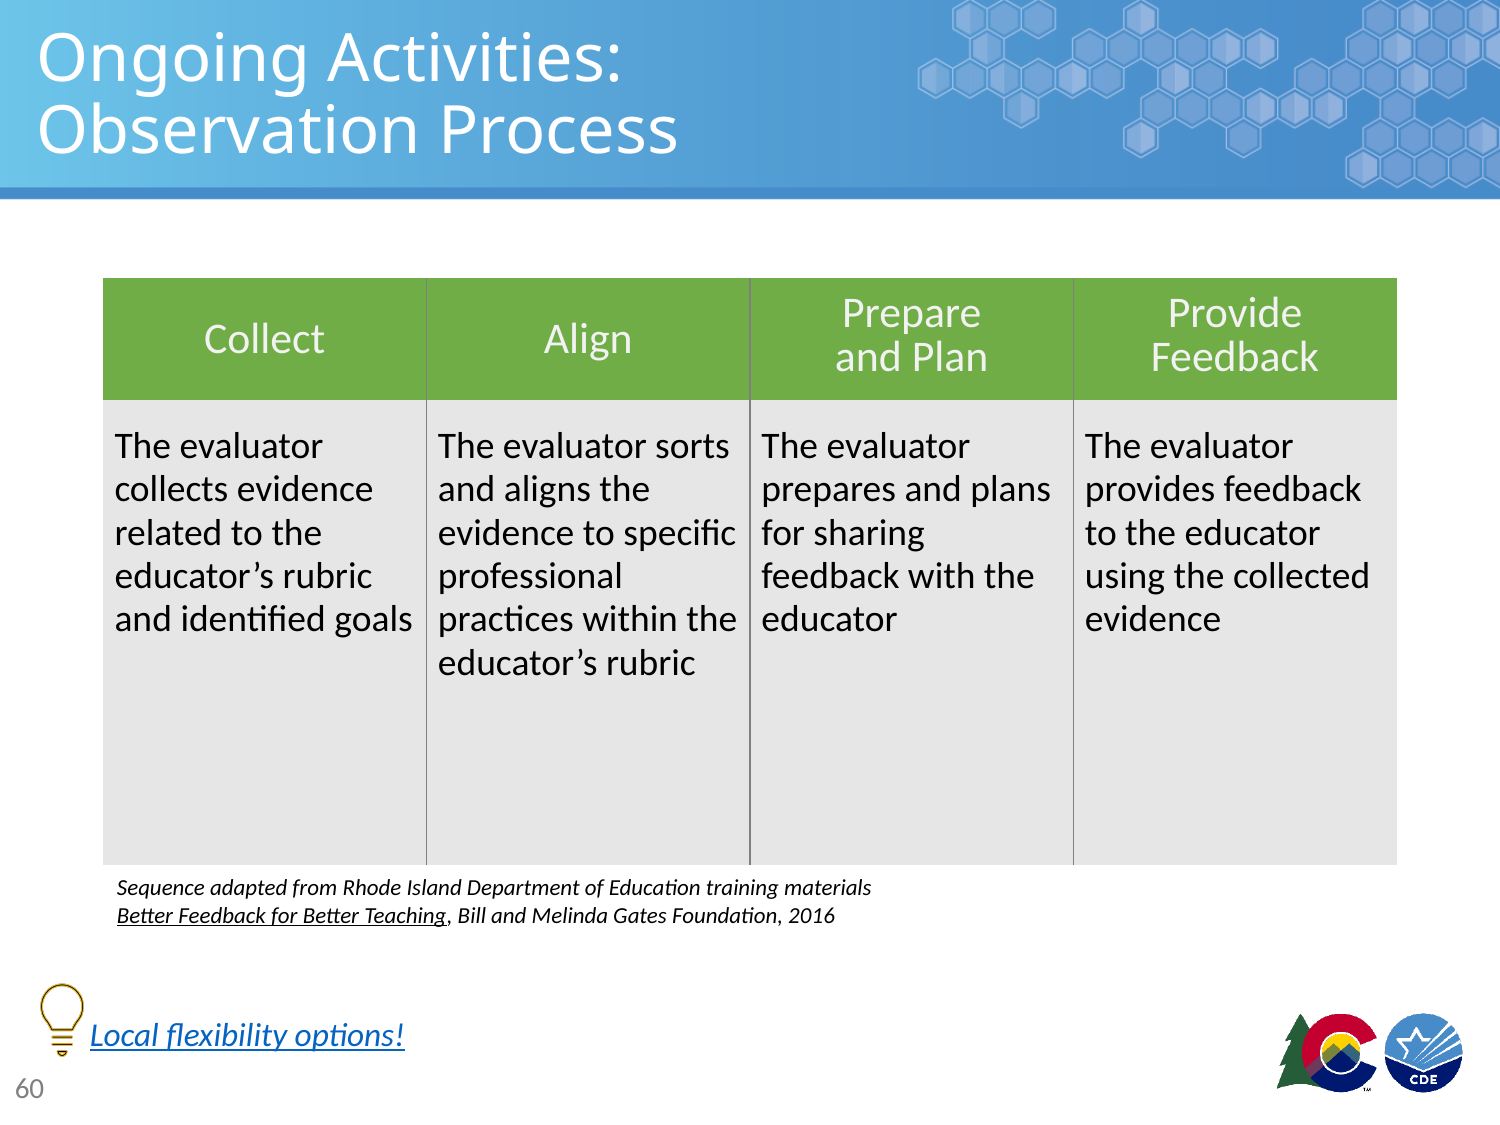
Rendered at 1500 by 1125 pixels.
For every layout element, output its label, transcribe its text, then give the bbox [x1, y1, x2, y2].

table_cell The evaluator sorts and aligns the evidence to specific professional practices within the educator’s rubric [427, 400, 749, 865]
table_cell The evaluator provides feedback to the educator using the collected evidence [1074, 400, 1397, 865]
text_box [21, 977, 441, 1063]
table_cell The evaluator prepares and plans for sharing feedback with the educator [751, 400, 1073, 865]
slide_number 60 [0, 1062, 338, 1123]
table_header Collect [103, 278, 426, 400]
table_header Align [427, 278, 749, 400]
table_cell The evaluator collects evidence related to the educator’s rubric and identified goals [103, 400, 426, 865]
text_box Sequence adapted from Rhode Island Department of Education training materials Better Feedback for Better Teaching, Bill and Melinda Gates Foundation, 2016 [102, 865, 1151, 936]
picture [0, 0, 1500, 200]
picture [1275, 1012, 1463, 1093]
table_header Provide Feedback [1074, 278, 1397, 400]
table_header Prepare and Plan [751, 278, 1073, 400]
title Ongoing Activities: Observation Process [36, 24, 706, 193]
